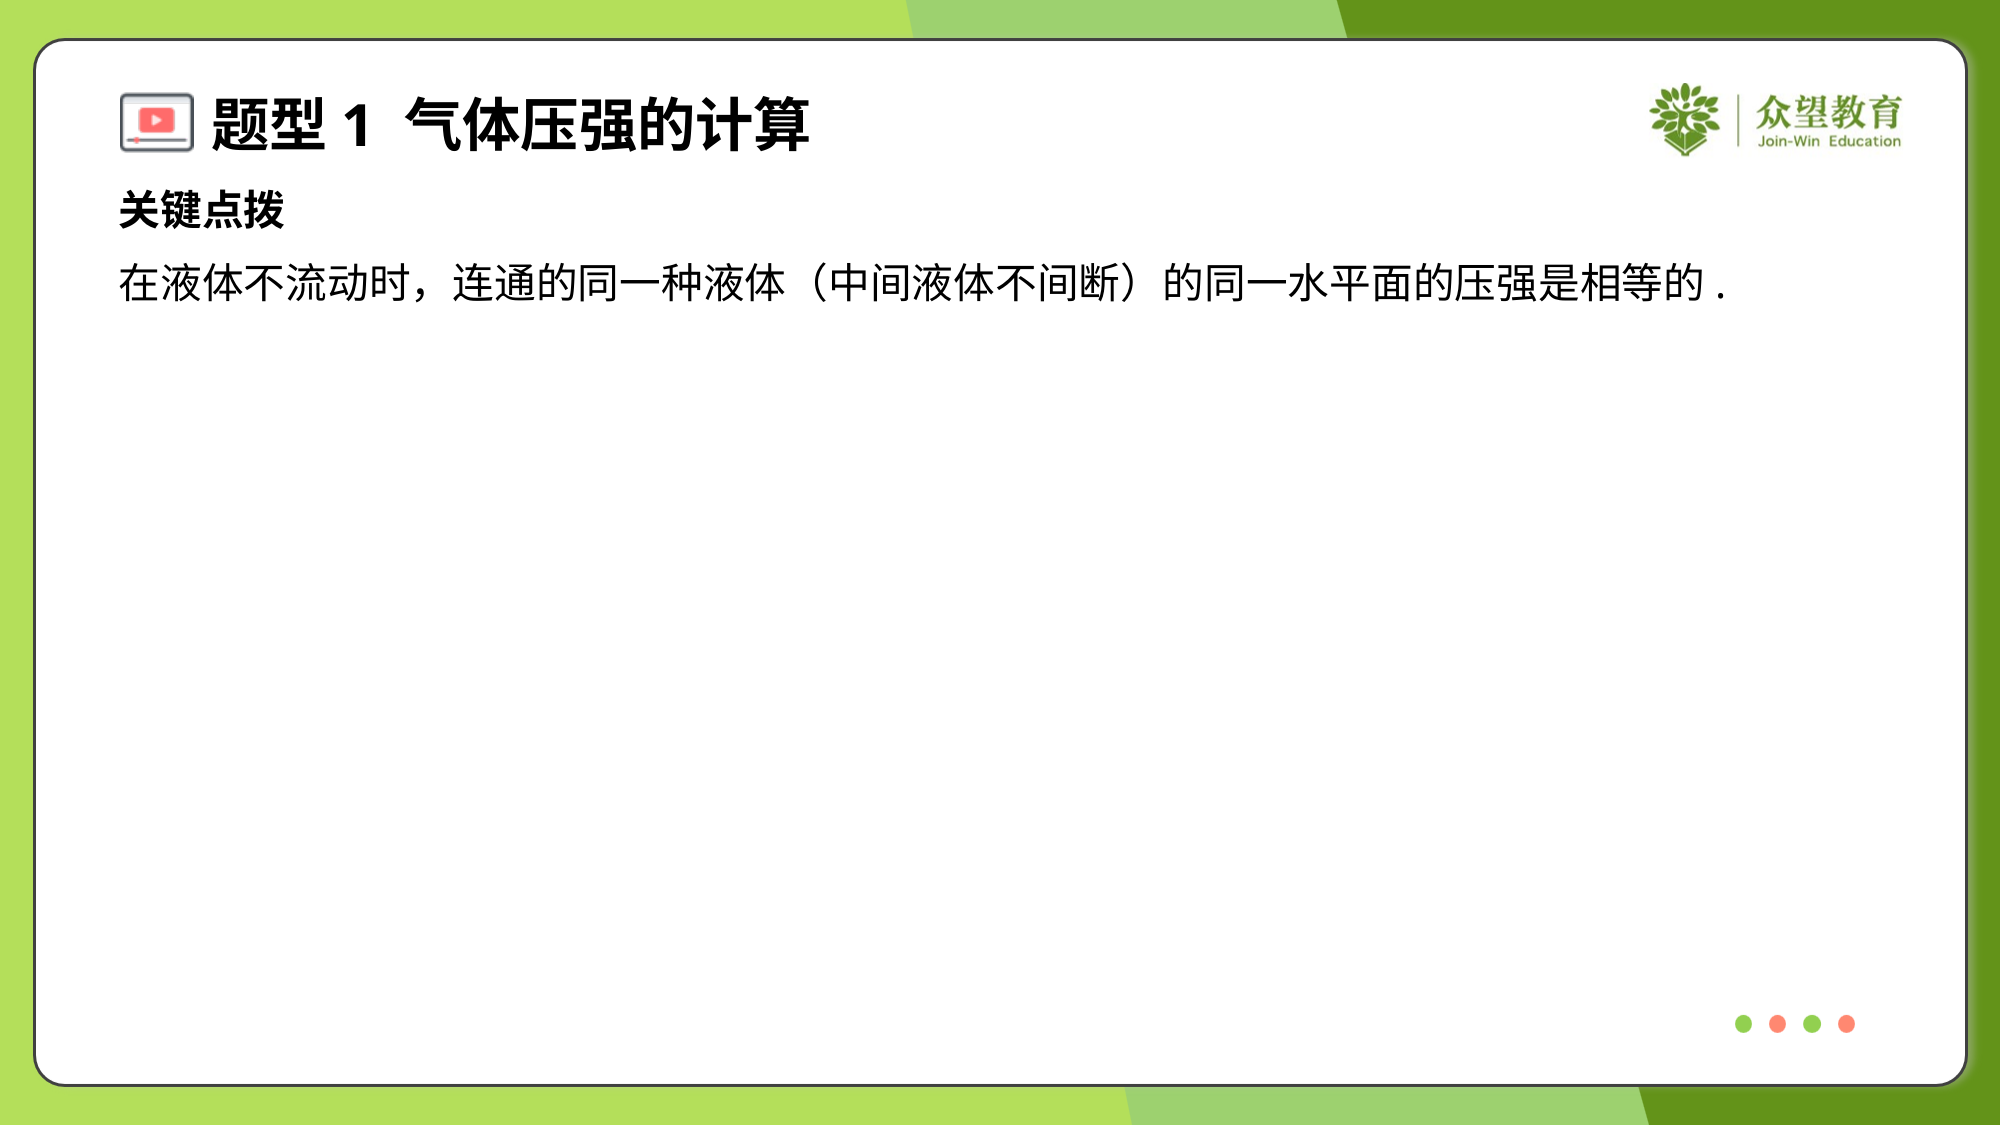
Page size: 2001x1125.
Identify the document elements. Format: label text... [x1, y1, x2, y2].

picture [0, 0, 2000, 1125]
text_box 关键点拨 在液体不流动时，连通的同一种液体（中间液体不间断）的同一水平面的压强是相等的. [118, 158, 1883, 300]
